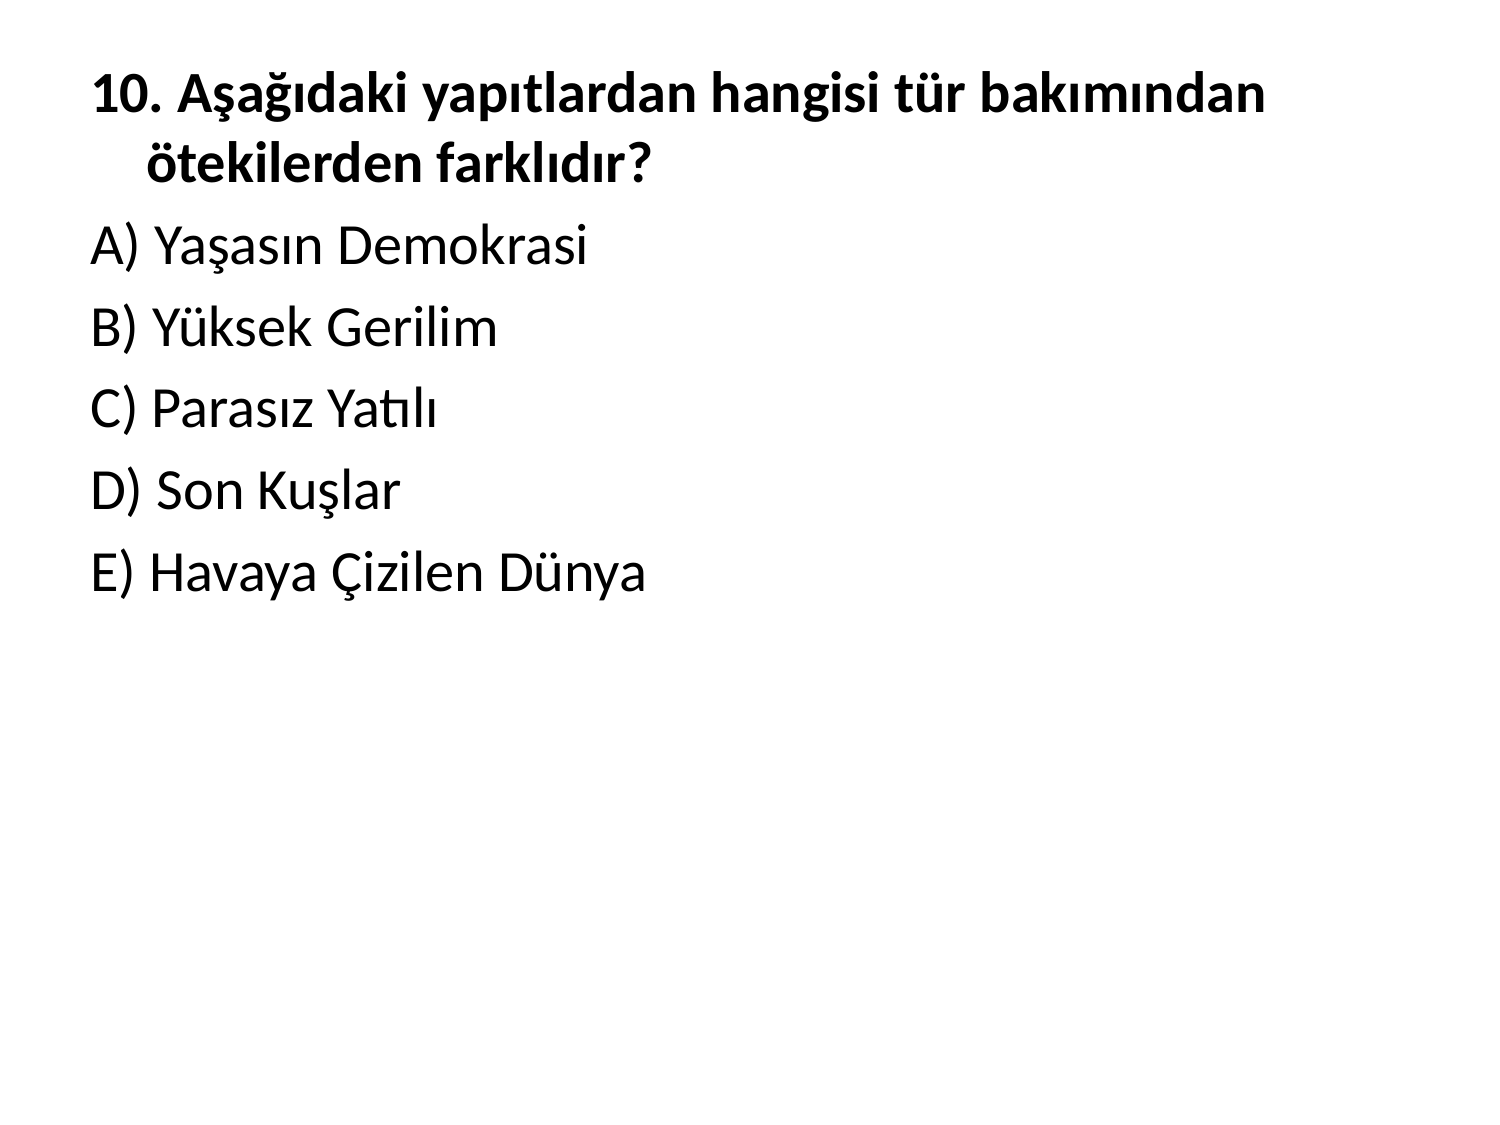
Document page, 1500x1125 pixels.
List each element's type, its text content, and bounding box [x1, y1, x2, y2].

list 10. Aşağıdaki yapıtlardan hangisi tür bakımından ötekilerden farklıdır? A) Yaşasın Demokrasi B) Yüksek Gerilim C) Parasız Yatılı D) Son Kuşlar E) Havaya Çizilen Dünya [75, 46, 1425, 1005]
